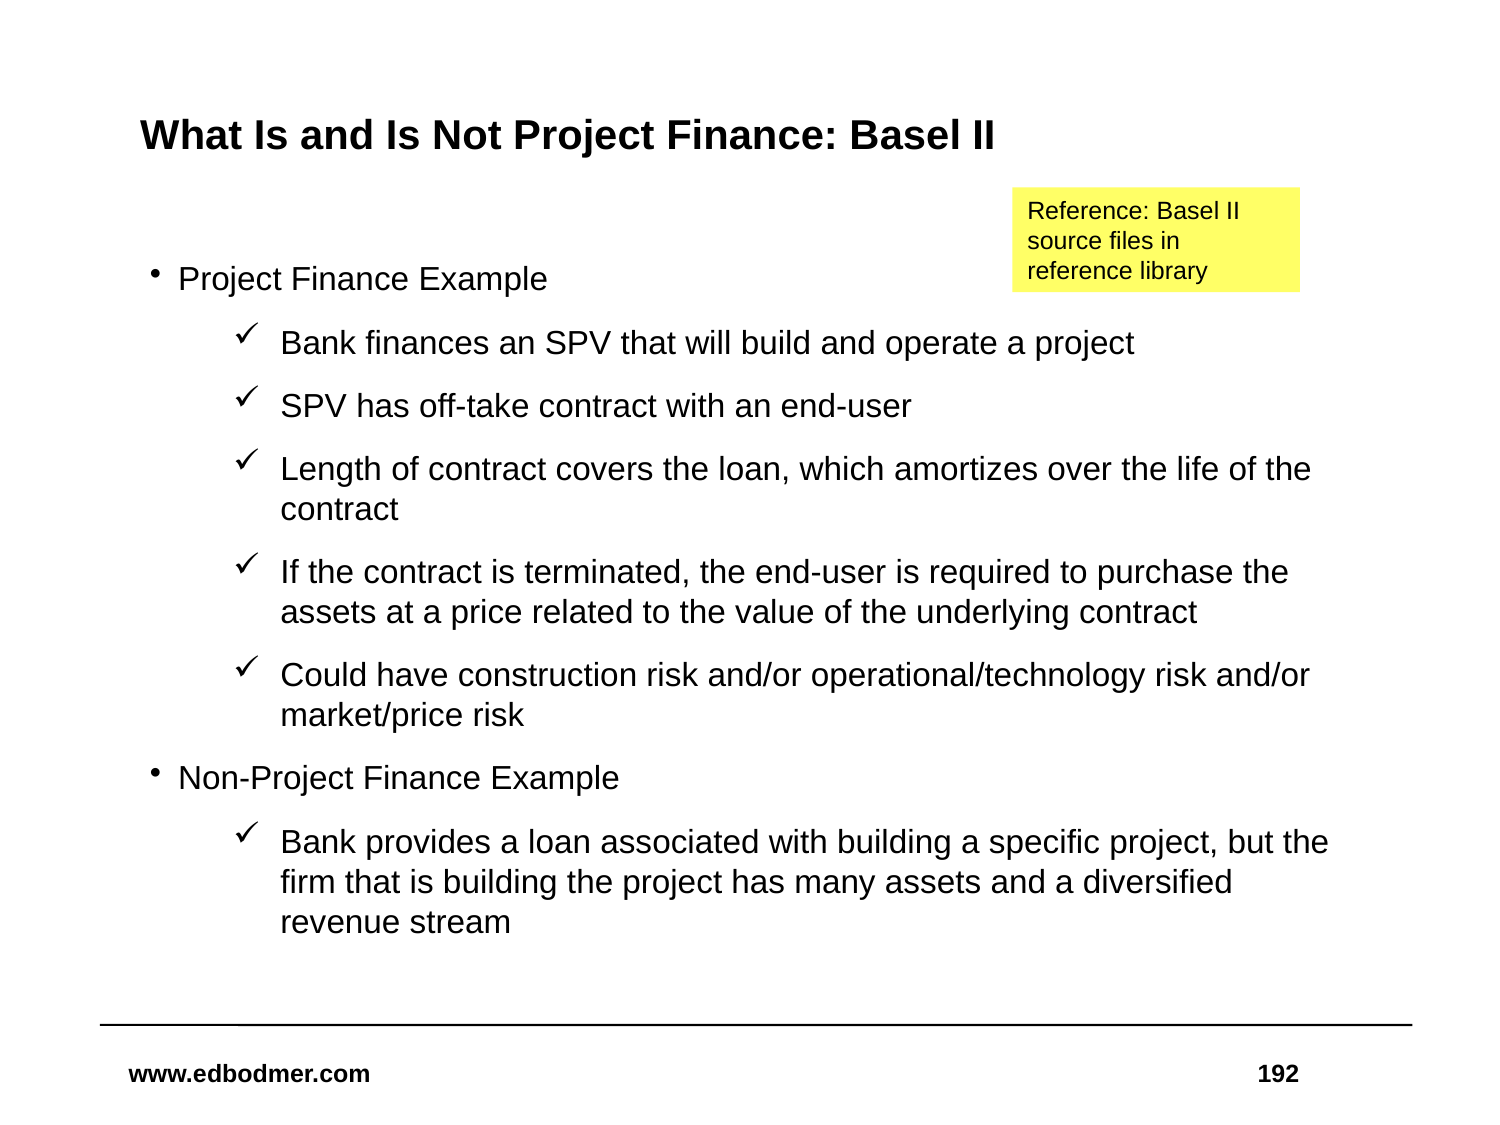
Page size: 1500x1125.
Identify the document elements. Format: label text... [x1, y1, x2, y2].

title What Is and Is Not Project Finance: Basel II [125, 99, 1288, 225]
text_box Reference: Basel II source files in reference library [1012, 187, 1300, 293]
list Project Finance Example Bank finances an SPV that will build and operate a project SPV has off-take contract with an end-user Length of contract covers the loan, which amortizes over the life of the contract If the contract is terminated, the end-user is required to purchase the assets at a price related to the value of the underlying contract Could have construction risk and/or operational/technology risk and/or market/price risk Non-Project Finance Example Bank provides a loan associated with building a specific project, but the firm that is building the project has many assets and a diversified revenue stream [125, 249, 1375, 1000]
